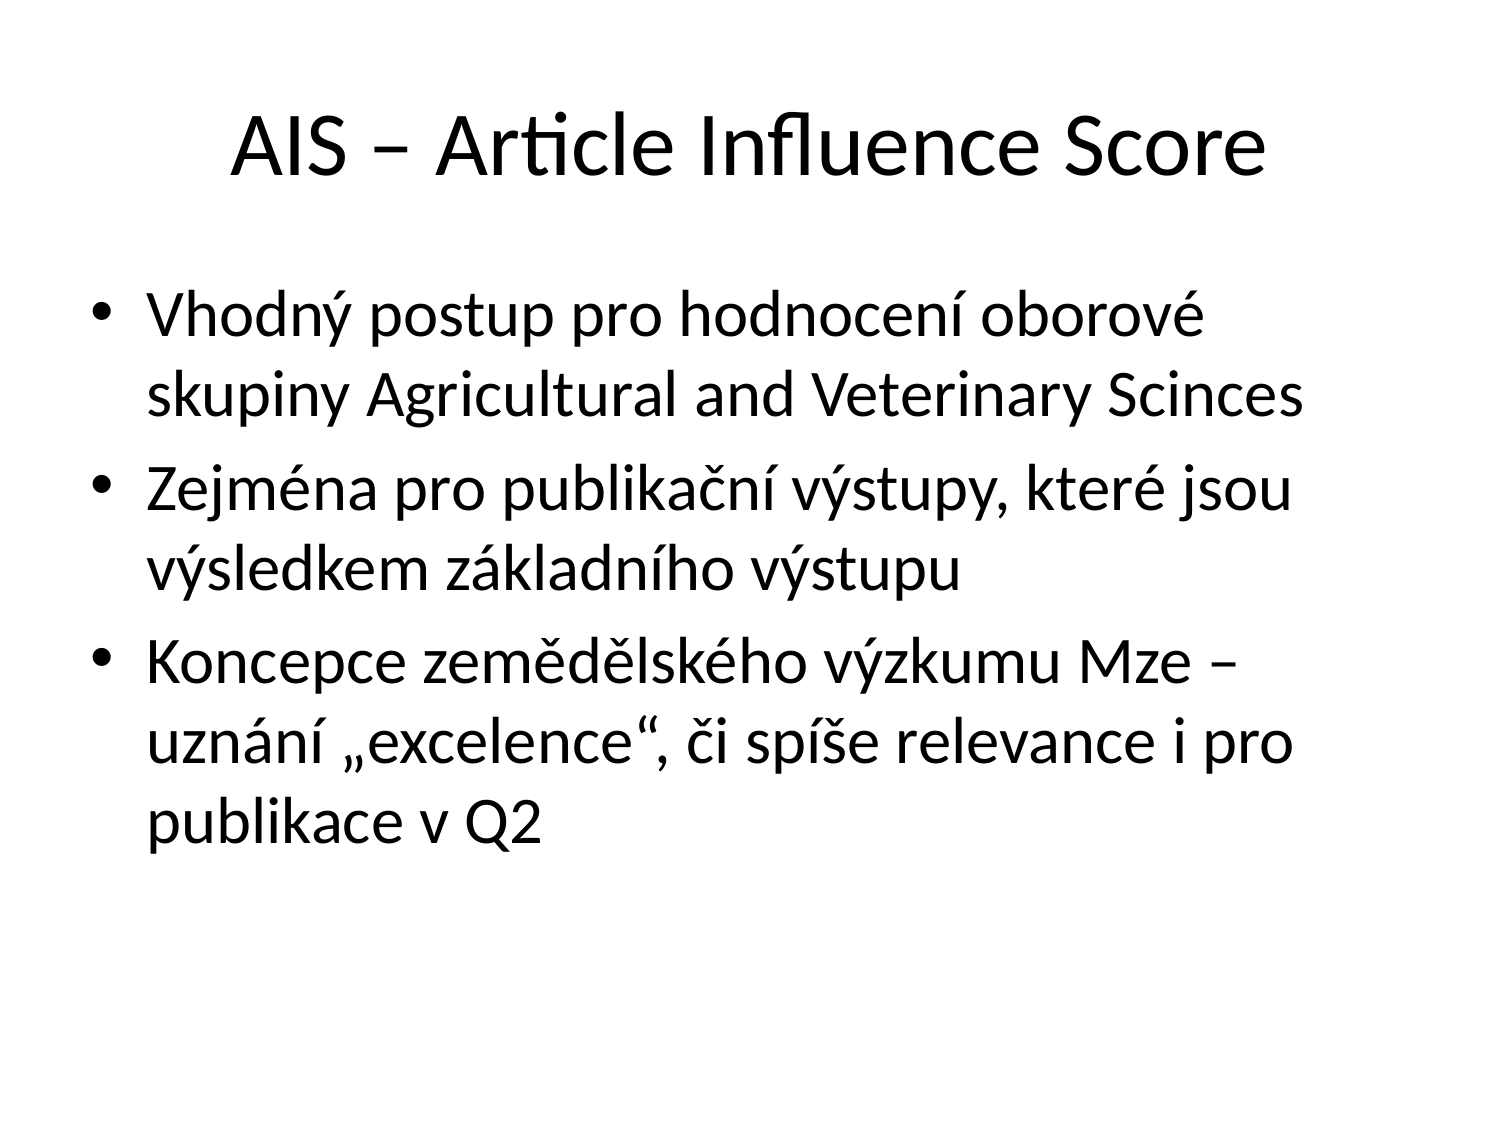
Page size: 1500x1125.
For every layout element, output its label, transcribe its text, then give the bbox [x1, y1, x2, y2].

list Vhodný postup pro hodnocení oborové skupiny Agricultural and Veterinary Scinces Zejména pro publikační výstupy, které jsou výsledkem základního výstupu Koncepce zemědělského výzkumu Mze – uznání „excelence“, či spíše relevance i pro publikace v Q2 [75, 262, 1425, 1005]
title AIS – Article Influence Score [75, 45, 1425, 233]
